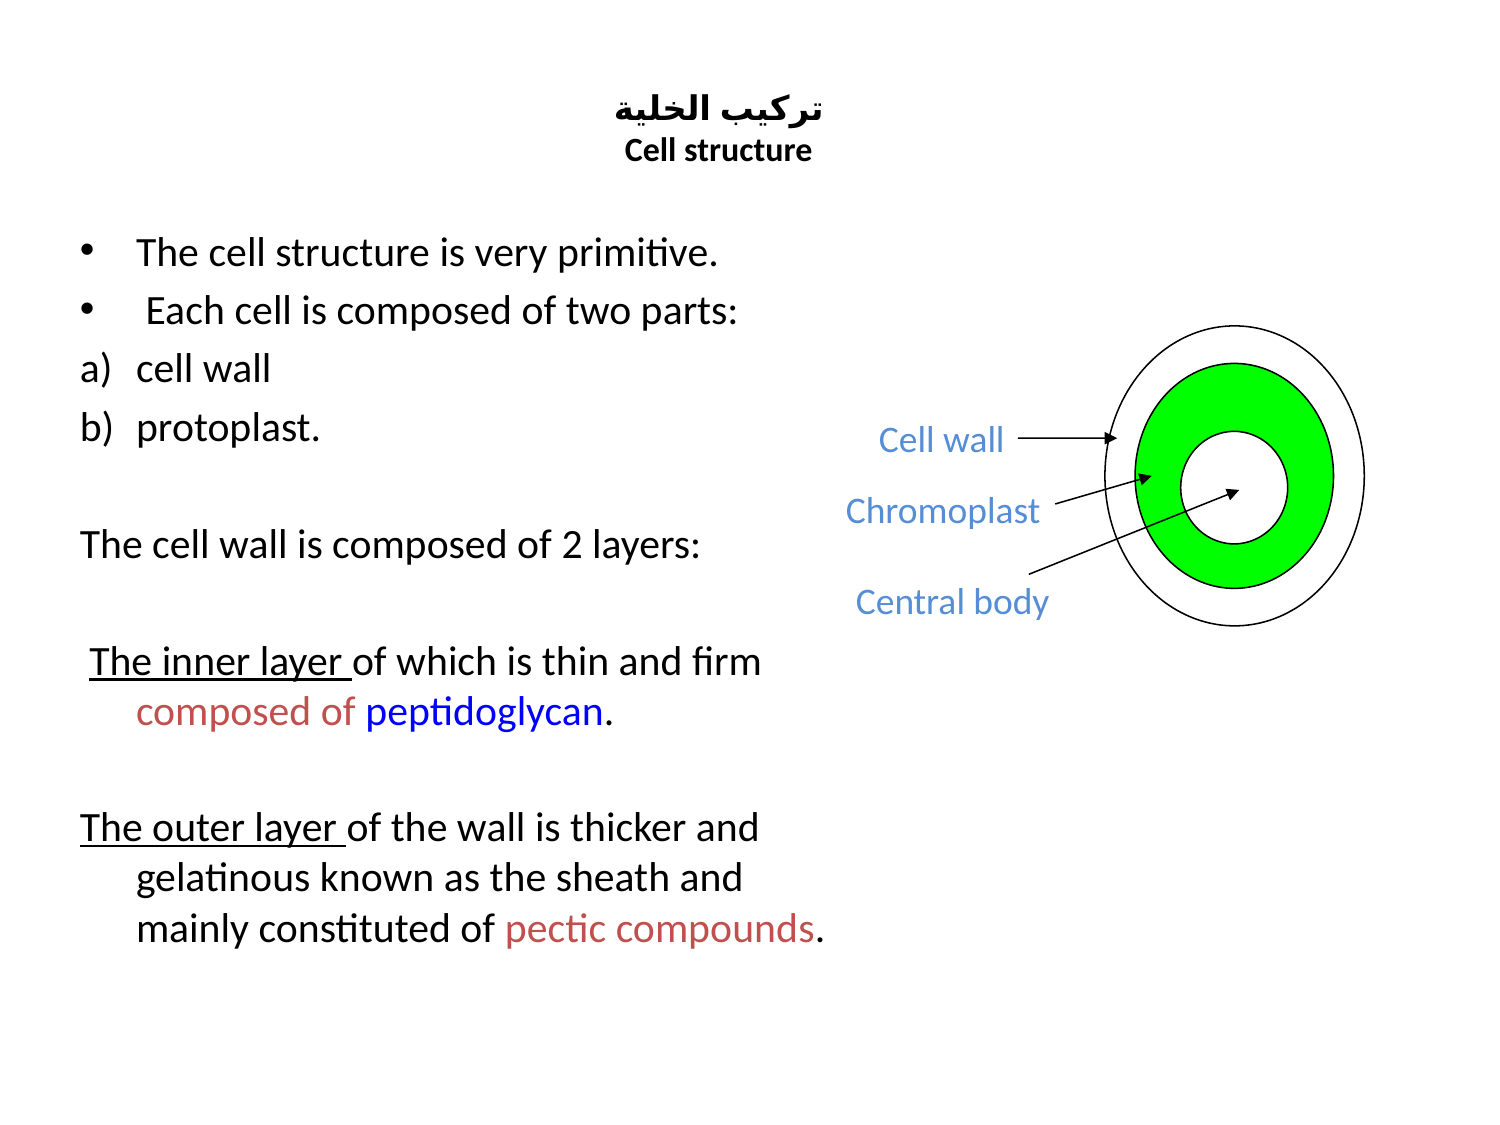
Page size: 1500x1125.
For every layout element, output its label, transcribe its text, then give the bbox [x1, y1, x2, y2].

list The cell structure is very primitive. Each cell is composed of two parts: cell wall protoplast. The cell wall is composed of 2 layers: The inner layer of which is thin and firm composed of peptidoglycan. The outer layer of the wall is thicker and gelatinous known as the sheath and mainly constituted of pectic compounds. [64, 216, 872, 1033]
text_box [820, 325, 1365, 631]
title تركيب الخلية Cell structure [359, 78, 1079, 218]
